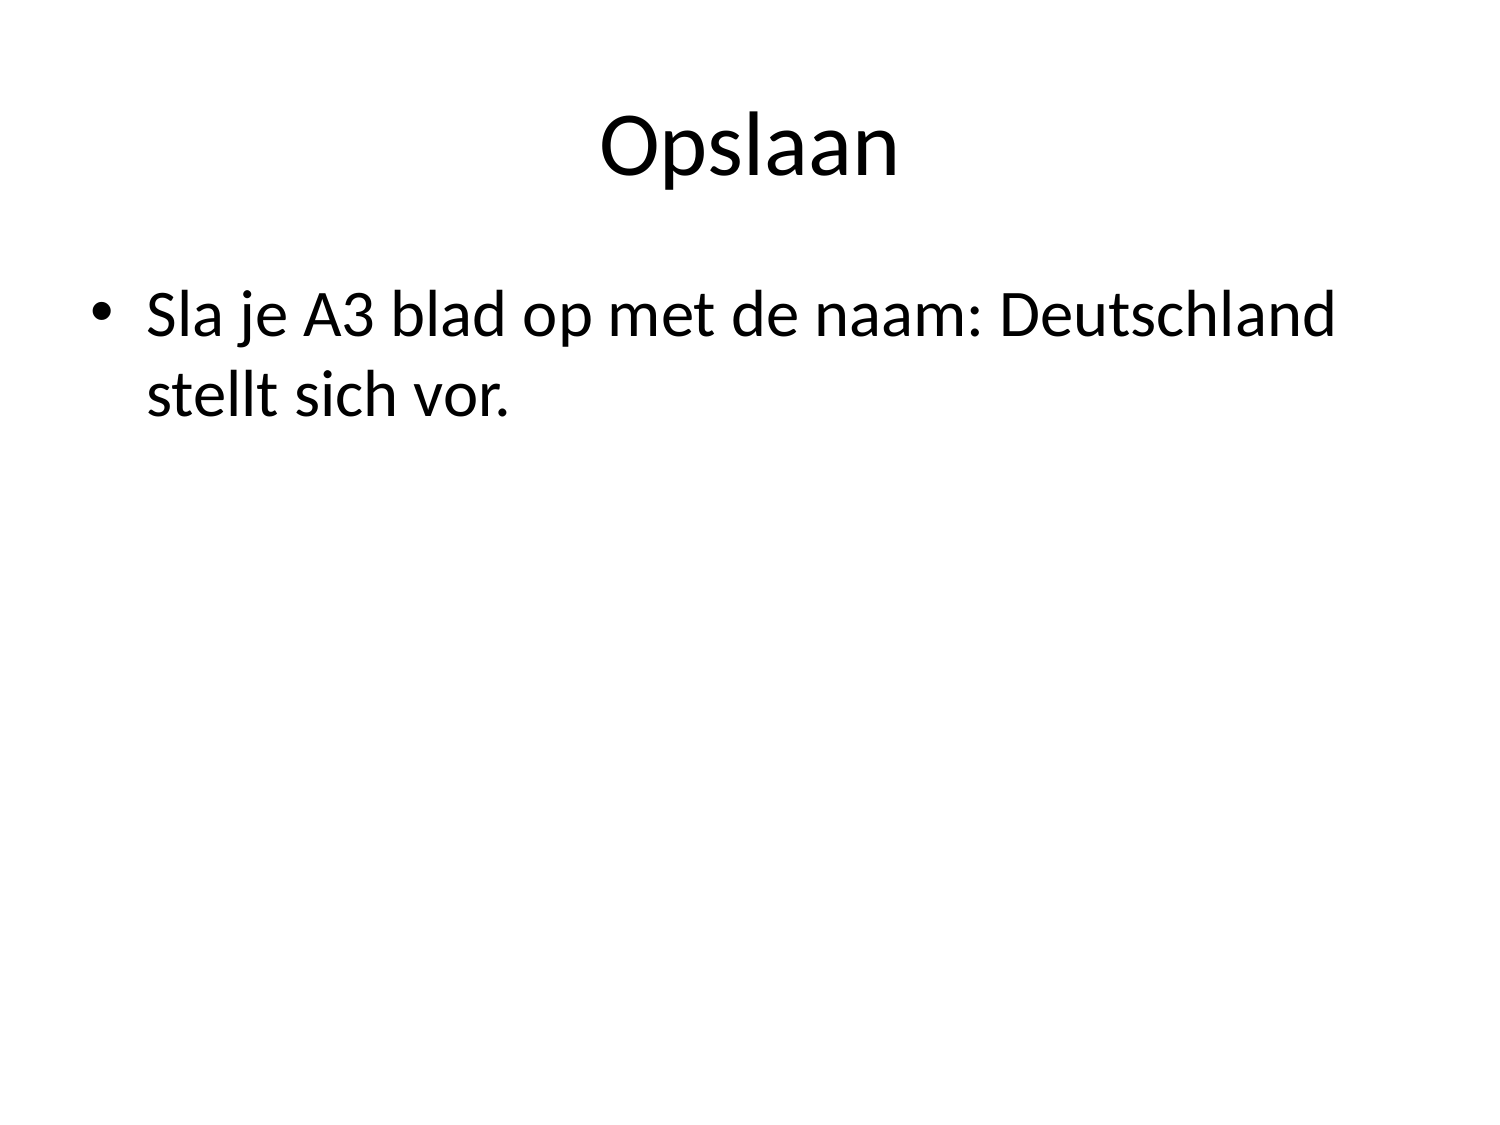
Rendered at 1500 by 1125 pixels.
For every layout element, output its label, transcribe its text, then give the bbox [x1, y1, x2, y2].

list Sla je A3 blad op met de naam: Deutschland stellt sich vor. [75, 262, 1425, 1005]
title Opslaan [75, 45, 1425, 233]
